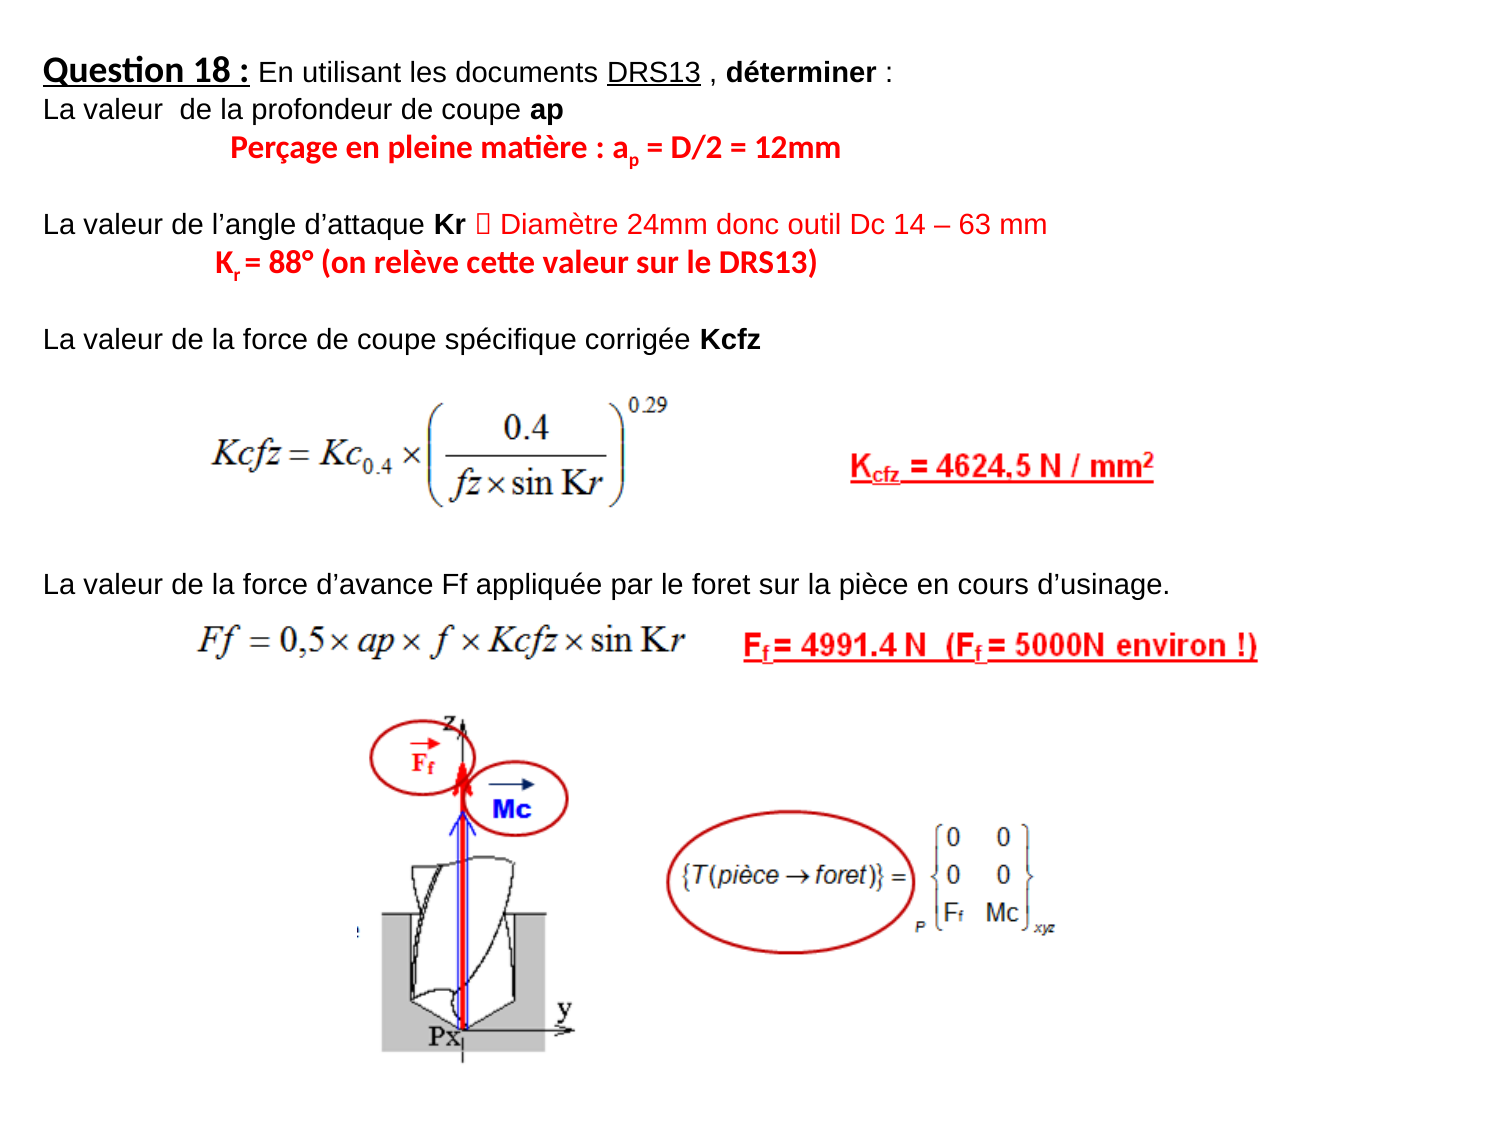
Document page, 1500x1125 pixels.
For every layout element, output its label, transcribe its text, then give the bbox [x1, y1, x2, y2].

picture [632, 760, 1083, 965]
picture [197, 364, 1191, 523]
picture [177, 602, 1294, 691]
picture [357, 699, 605, 1082]
text_box Question 18 : En utilisant les documents DRS13 , déterminer : La valeur de la profondeur de coupe ap Perçage en pleine matière : ap = D/2 = 12mm La valeur de l’angle d’attaque Kr  Diamètre 24mm donc outil Dc 14 – 63 mm Kr = 88° (on relève cette valeur sur le DRS13) La valeur de la force de coupe spécifique corrigée Kcfz La valeur de la force d’avance Ff appliquée par le foret sur la pièce en cours d’usinage. [28, 37, 1455, 608]
